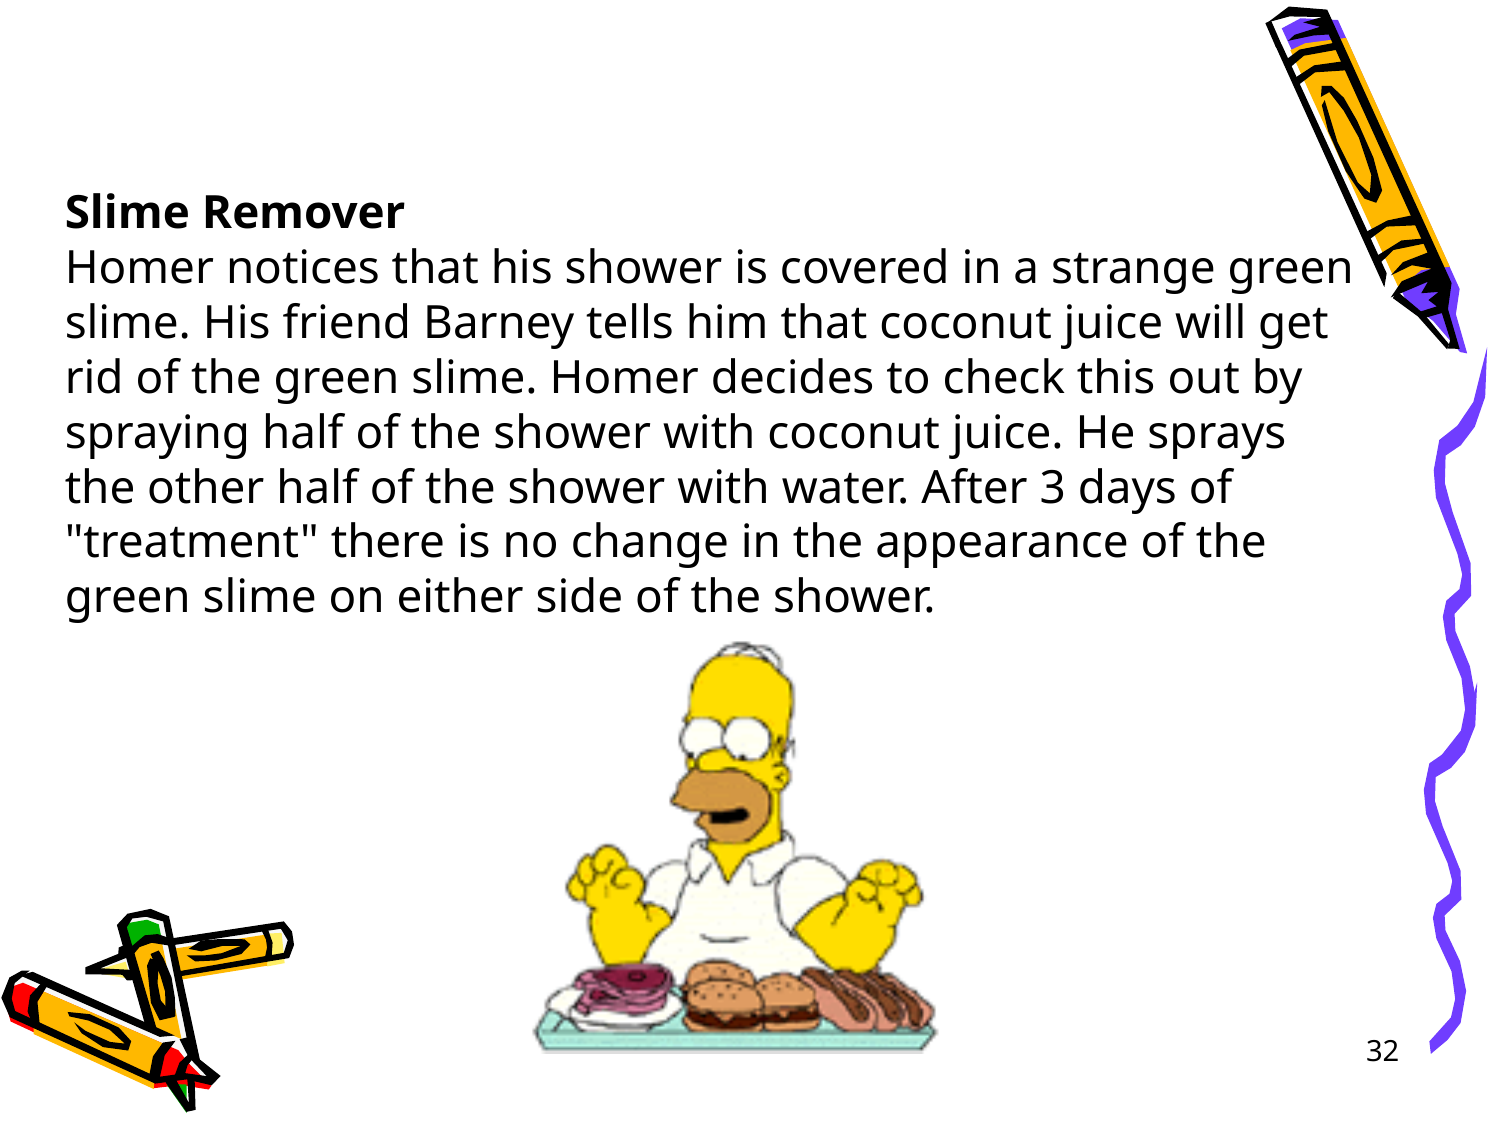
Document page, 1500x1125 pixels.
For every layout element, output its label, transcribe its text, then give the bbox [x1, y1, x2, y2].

text_box Slime Remover Homer notices that his shower is covered in a strange green slime. His friend Barney tells him that coconut juice will get rid of the green slime. Homer decides to check this out by spraying half of the shower with coconut juice. He sprays the other half of the shower with water. After 3 days of "treatment" there is no change in the appearance of the green slime on either side of the shower. [50, 174, 1375, 630]
slide_number 32 [1101, 1024, 1415, 1101]
picture [524, 637, 942, 1055]
